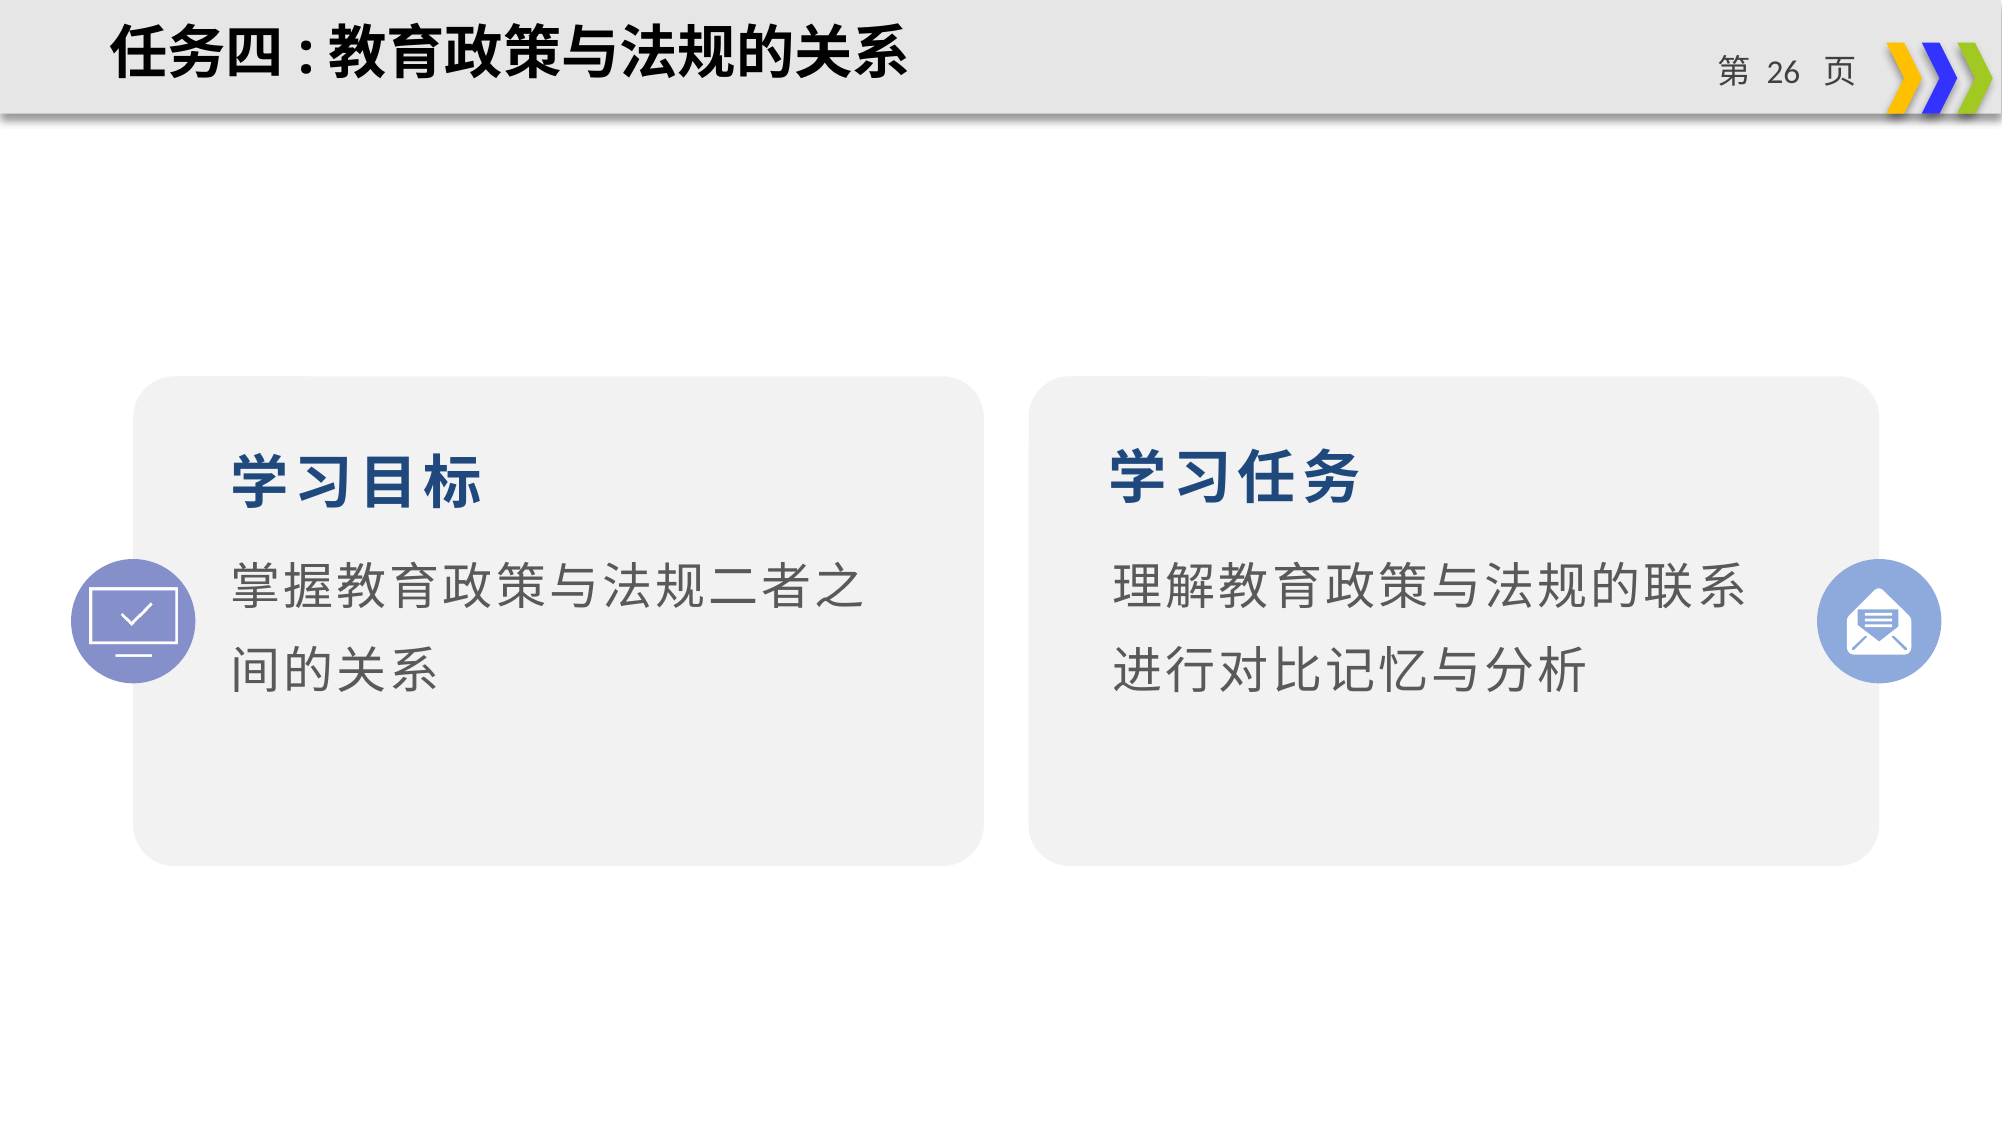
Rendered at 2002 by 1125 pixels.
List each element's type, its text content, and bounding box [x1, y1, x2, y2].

text_box 理解教育政策与法规的联系进行对比记忆与分析 [1098, 523, 1817, 815]
text_box [1028, 376, 1880, 867]
text_box [1817, 559, 1942, 684]
text_box 任务四:教育政策与法规的关系 [67, 7, 1008, 93]
text_box 学习任务 [1094, 427, 1814, 518]
picture [88, 587, 178, 658]
text_box [1846, 588, 1912, 655]
text_box [133, 376, 984, 867]
text_box [71, 559, 196, 684]
text_box 学习目标 [215, 432, 935, 523]
text_box 掌握教育政策与法规二者之间的关系 [215, 523, 935, 815]
